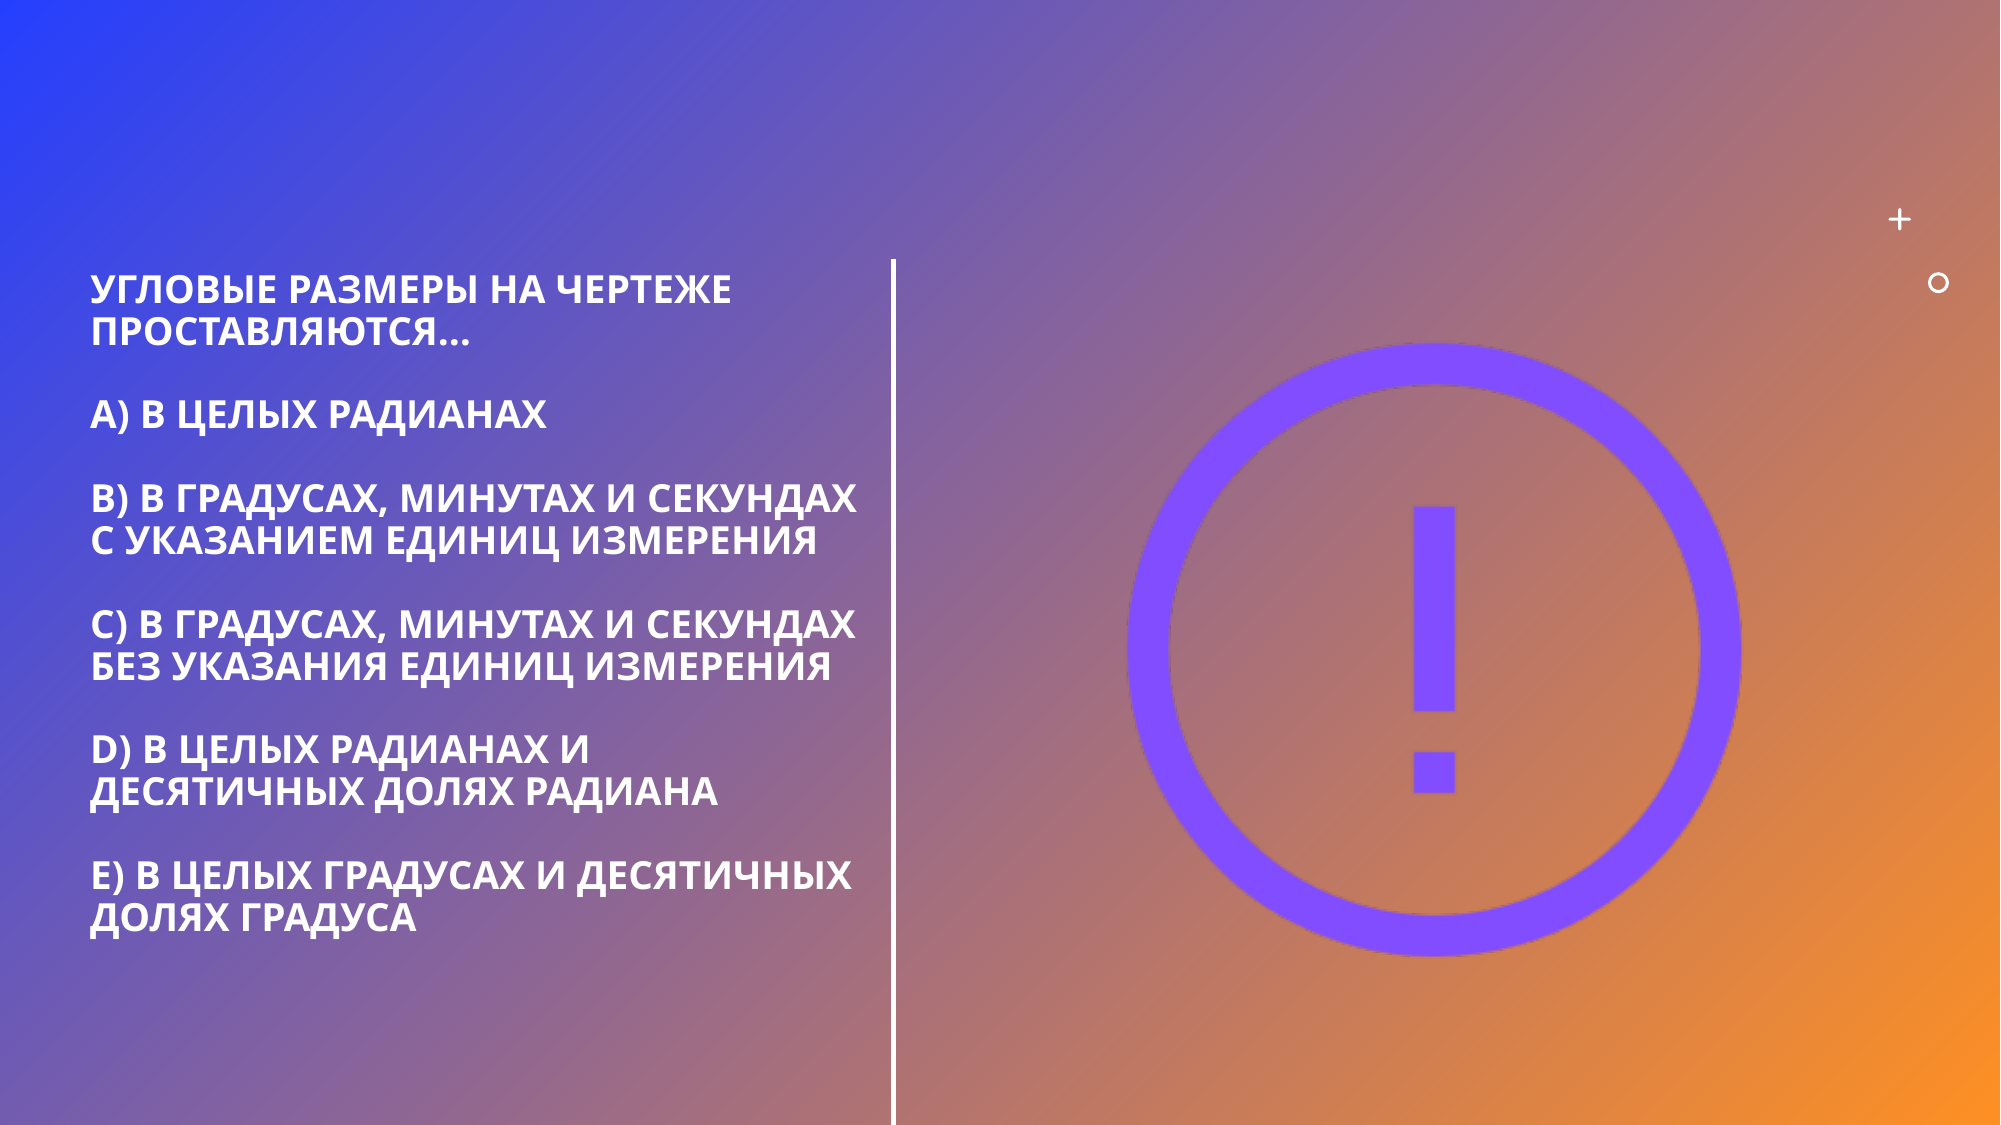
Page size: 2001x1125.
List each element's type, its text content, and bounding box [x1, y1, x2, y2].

text_box [1888, 207, 1912, 231]
text_box [1927, 272, 1949, 294]
title Угловые размеры на чертеже проставляются… A) в целых радианах B) в градусах, минутах и секундах с указанием единиц измерения C) в градусах, минутах и секундах без указания единиц измерения D) в целых радианах и десятичных долях радиана E) в целых градусах и десятичных долях градуса [75, 262, 878, 1035]
picture [1046, 262, 1832, 1047]
text_box [0, 0, 2000, 1125]
